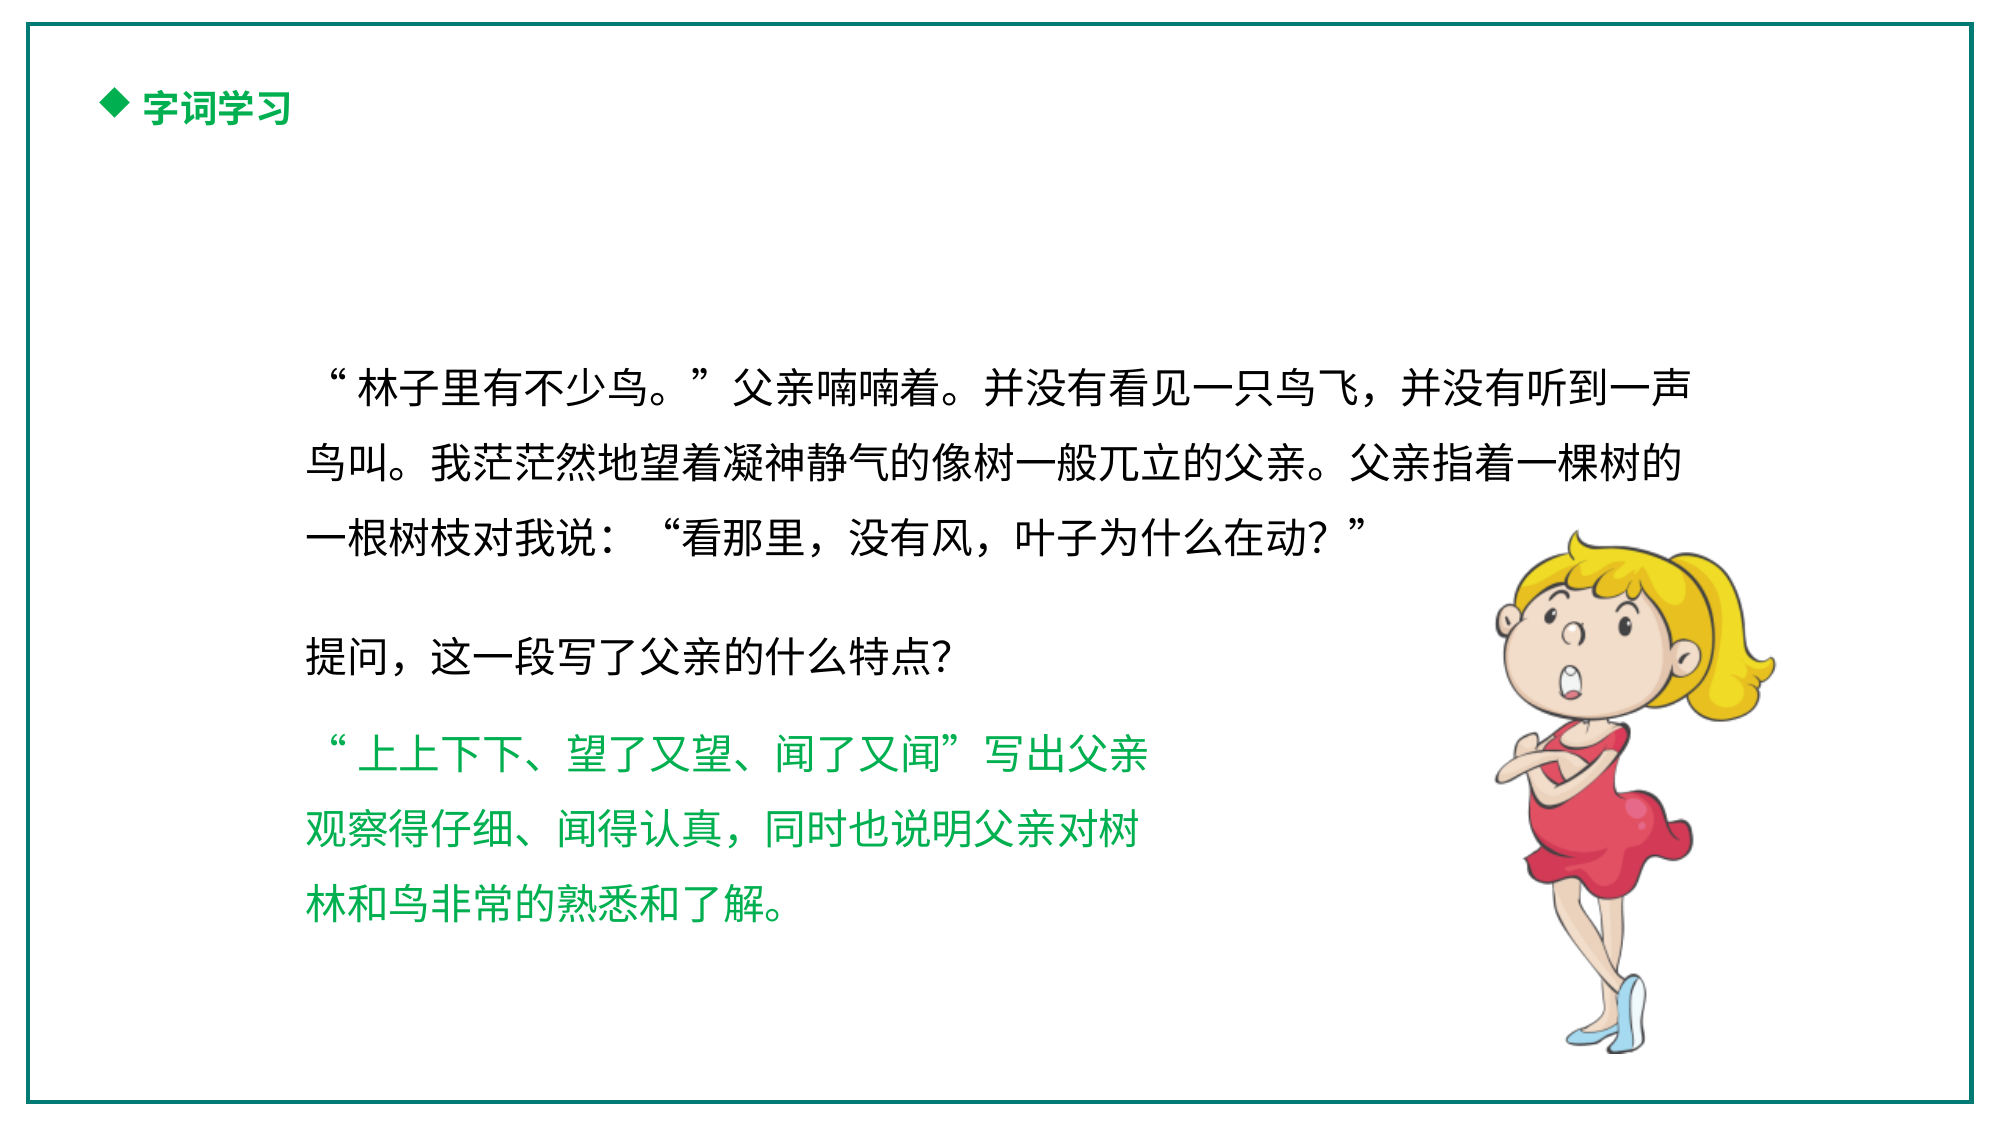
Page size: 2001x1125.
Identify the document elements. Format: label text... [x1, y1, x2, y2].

text_box 提问，这一段写了父亲的什么特点？ [290, 598, 1080, 689]
picture [1341, 526, 1869, 1054]
text_box “上上下下、望了又望、闻了又闻”写出父亲观察得仔细、闻得认真，同时也说明父亲对树林和鸟非常的熟悉和了解。 [290, 695, 1184, 936]
text_box “林子里有不少鸟。”父亲喃喃着。并没有看见一只鸟飞，并没有听到一声鸟叫。我茫茫然地望着凝神静气的像树一般兀立的父亲。父亲指着一棵树的一根树枝对我说：“看那里，没有风，叶子为什么在动？” [290, 328, 1710, 569]
text_box 字词学习 [81, 77, 562, 137]
